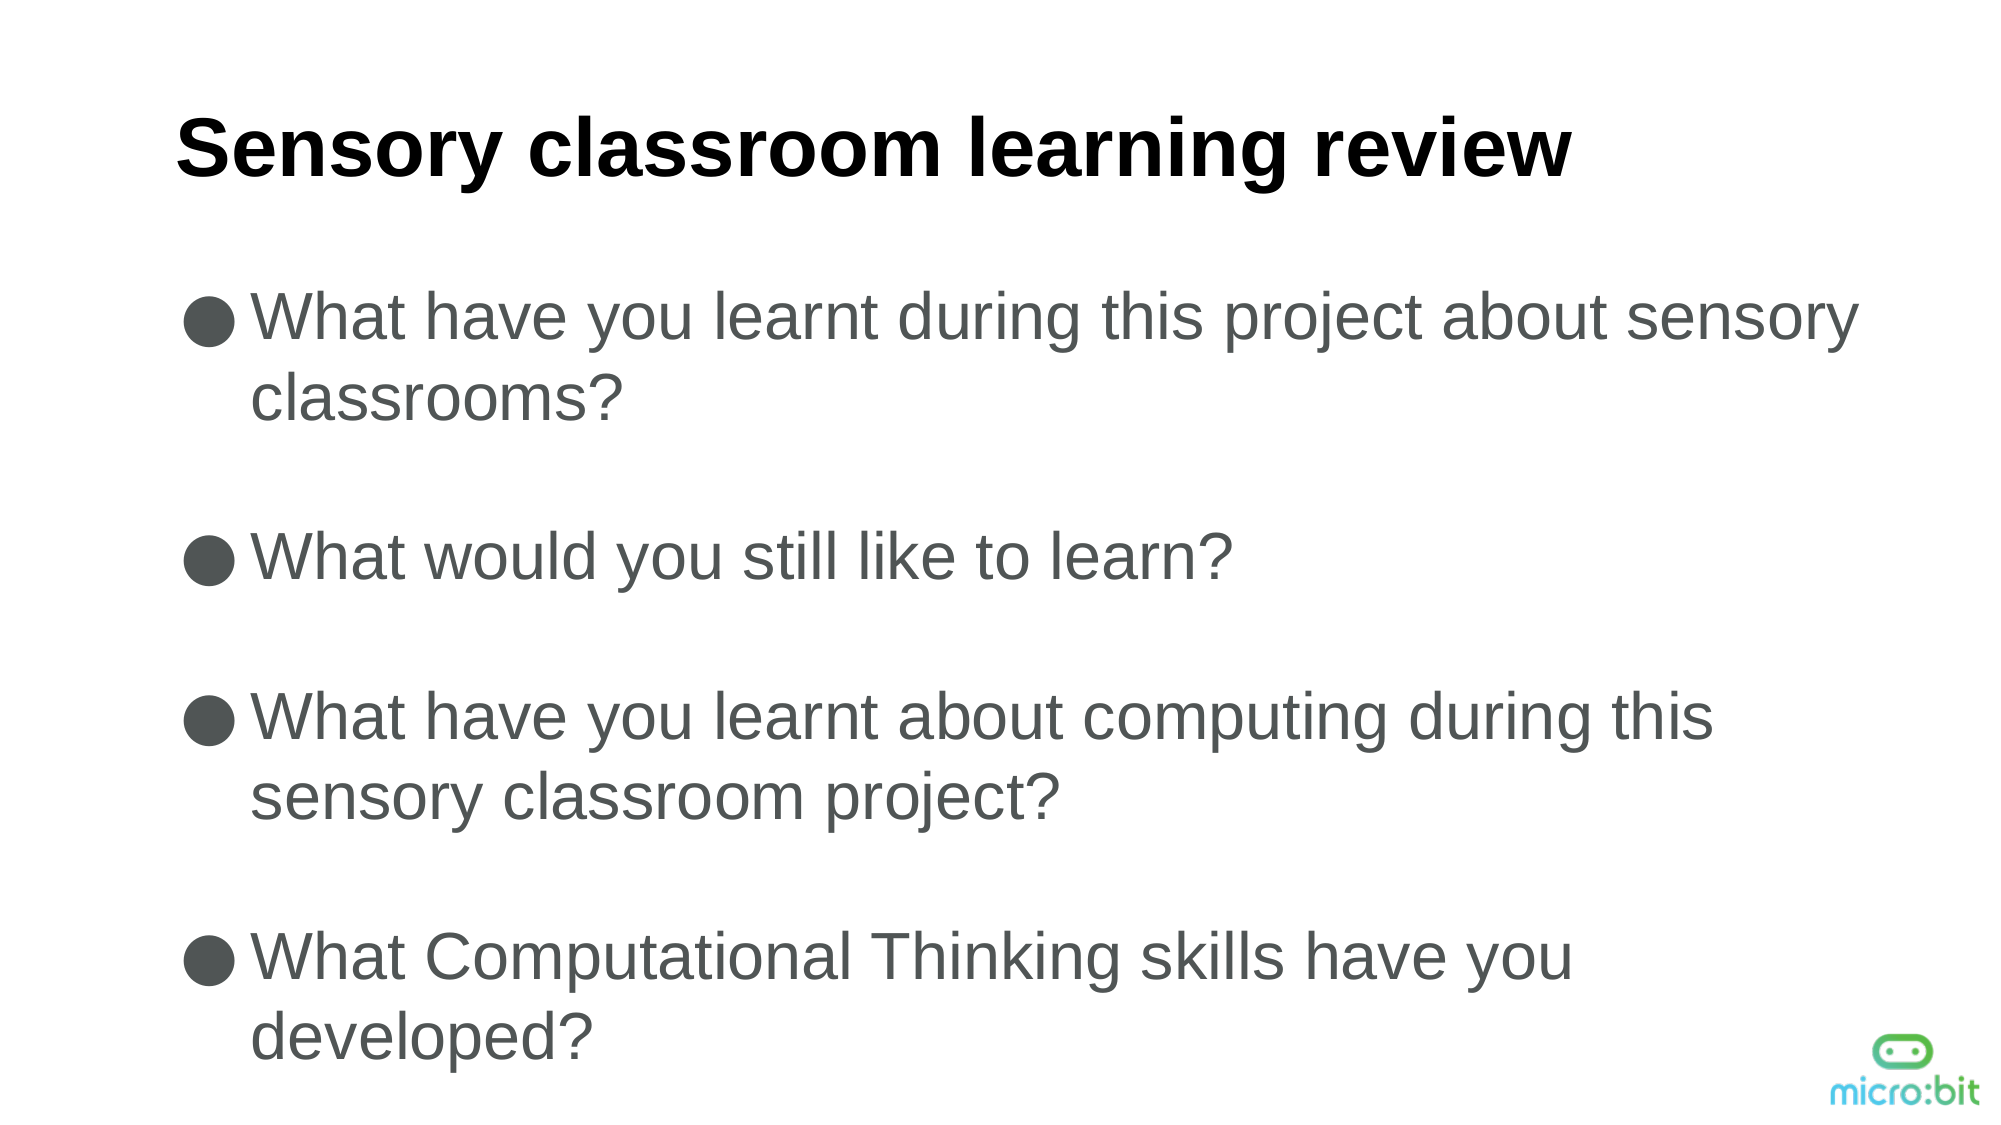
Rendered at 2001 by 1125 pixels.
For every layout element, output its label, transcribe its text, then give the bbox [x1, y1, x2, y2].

text_box Sensory classroom learning review What have you learnt during this project about sensory classrooms? What would you still like to learn? What have you learnt about computing during this sensory classroom project? What Computational Thinking skills have you developed? [160, 0, 1913, 823]
picture [1830, 1029, 1980, 1106]
